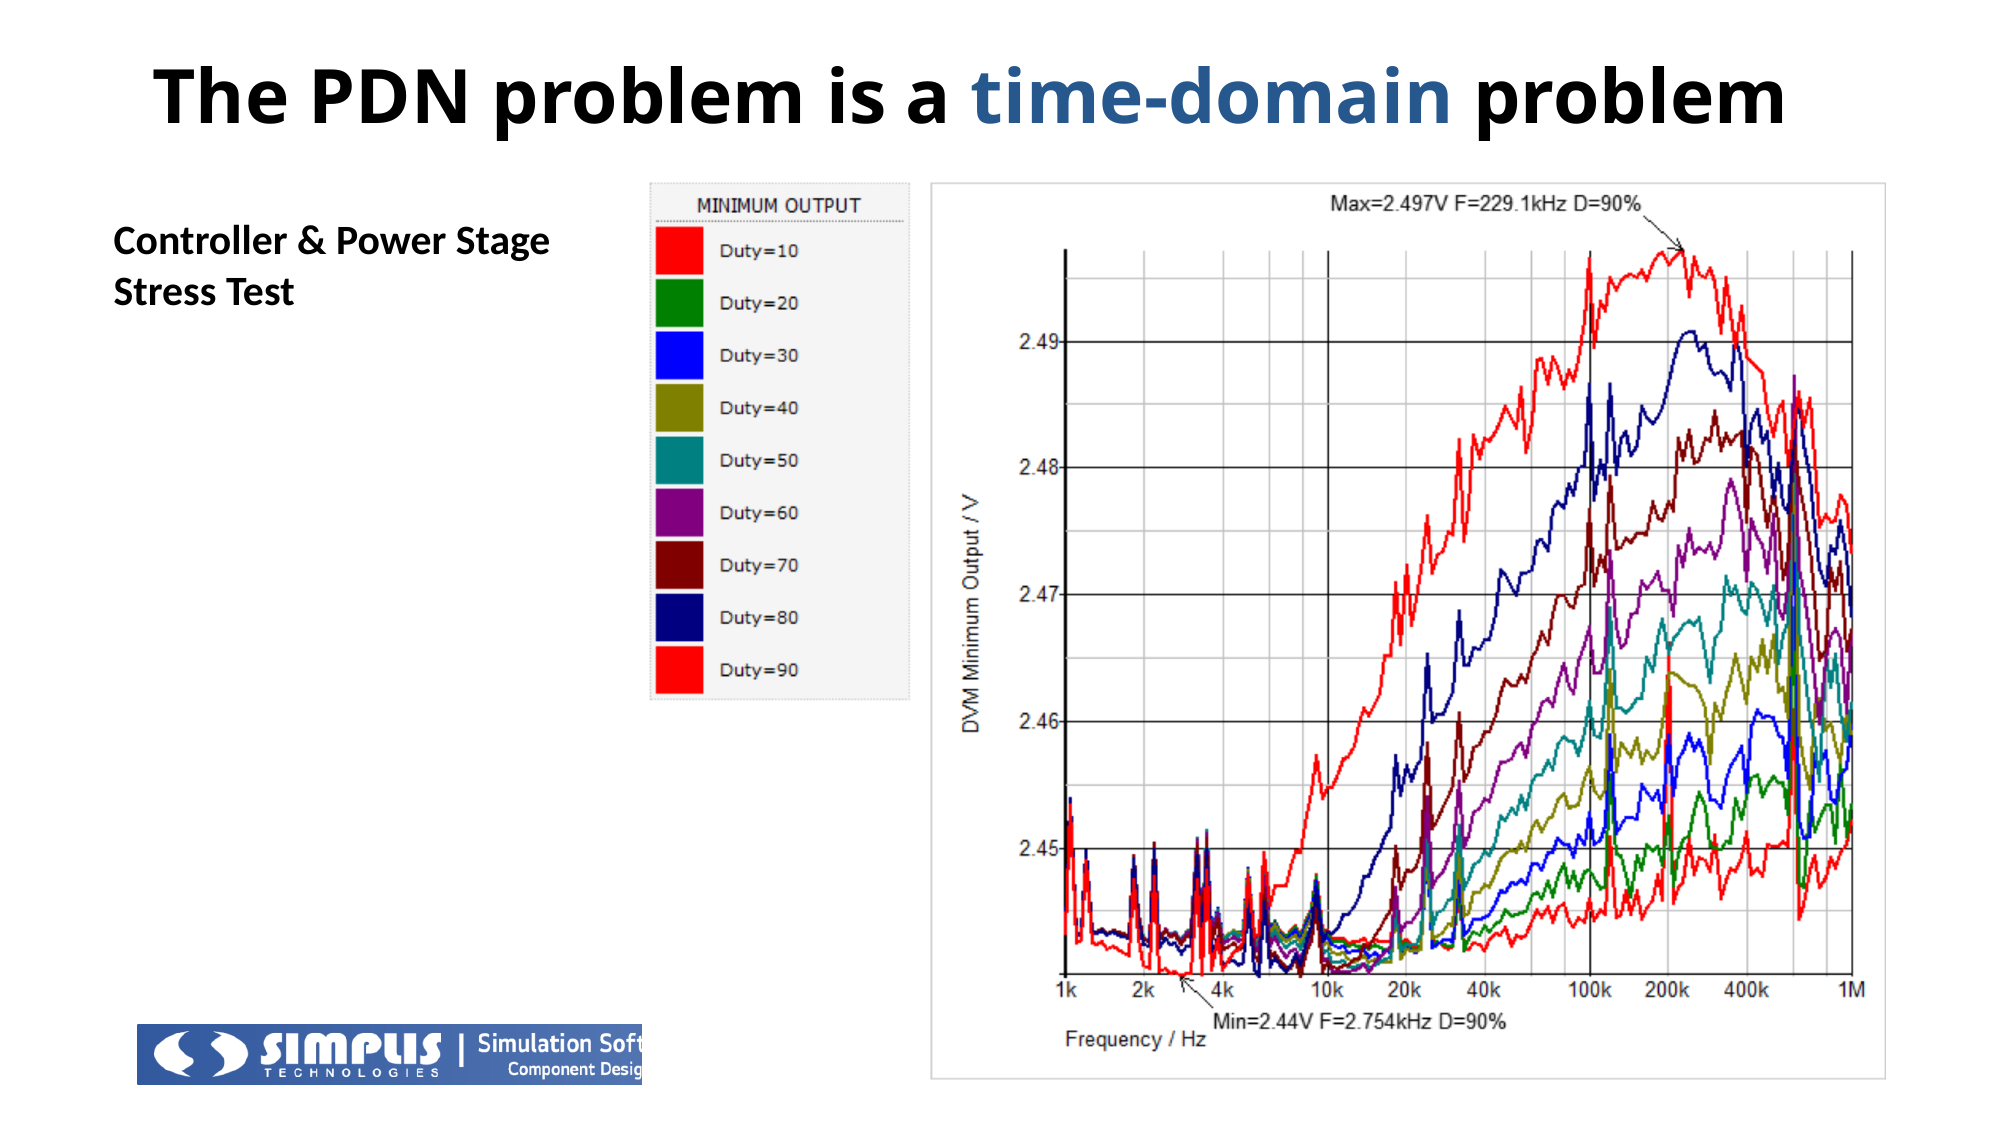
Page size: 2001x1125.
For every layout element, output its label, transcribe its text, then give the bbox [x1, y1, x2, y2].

text_box Controller & Power Stage Stress Test [98, 205, 566, 321]
picture [154, 170, 1892, 1108]
text_box The PDN problem is a time-domain problem [137, 37, 1863, 161]
